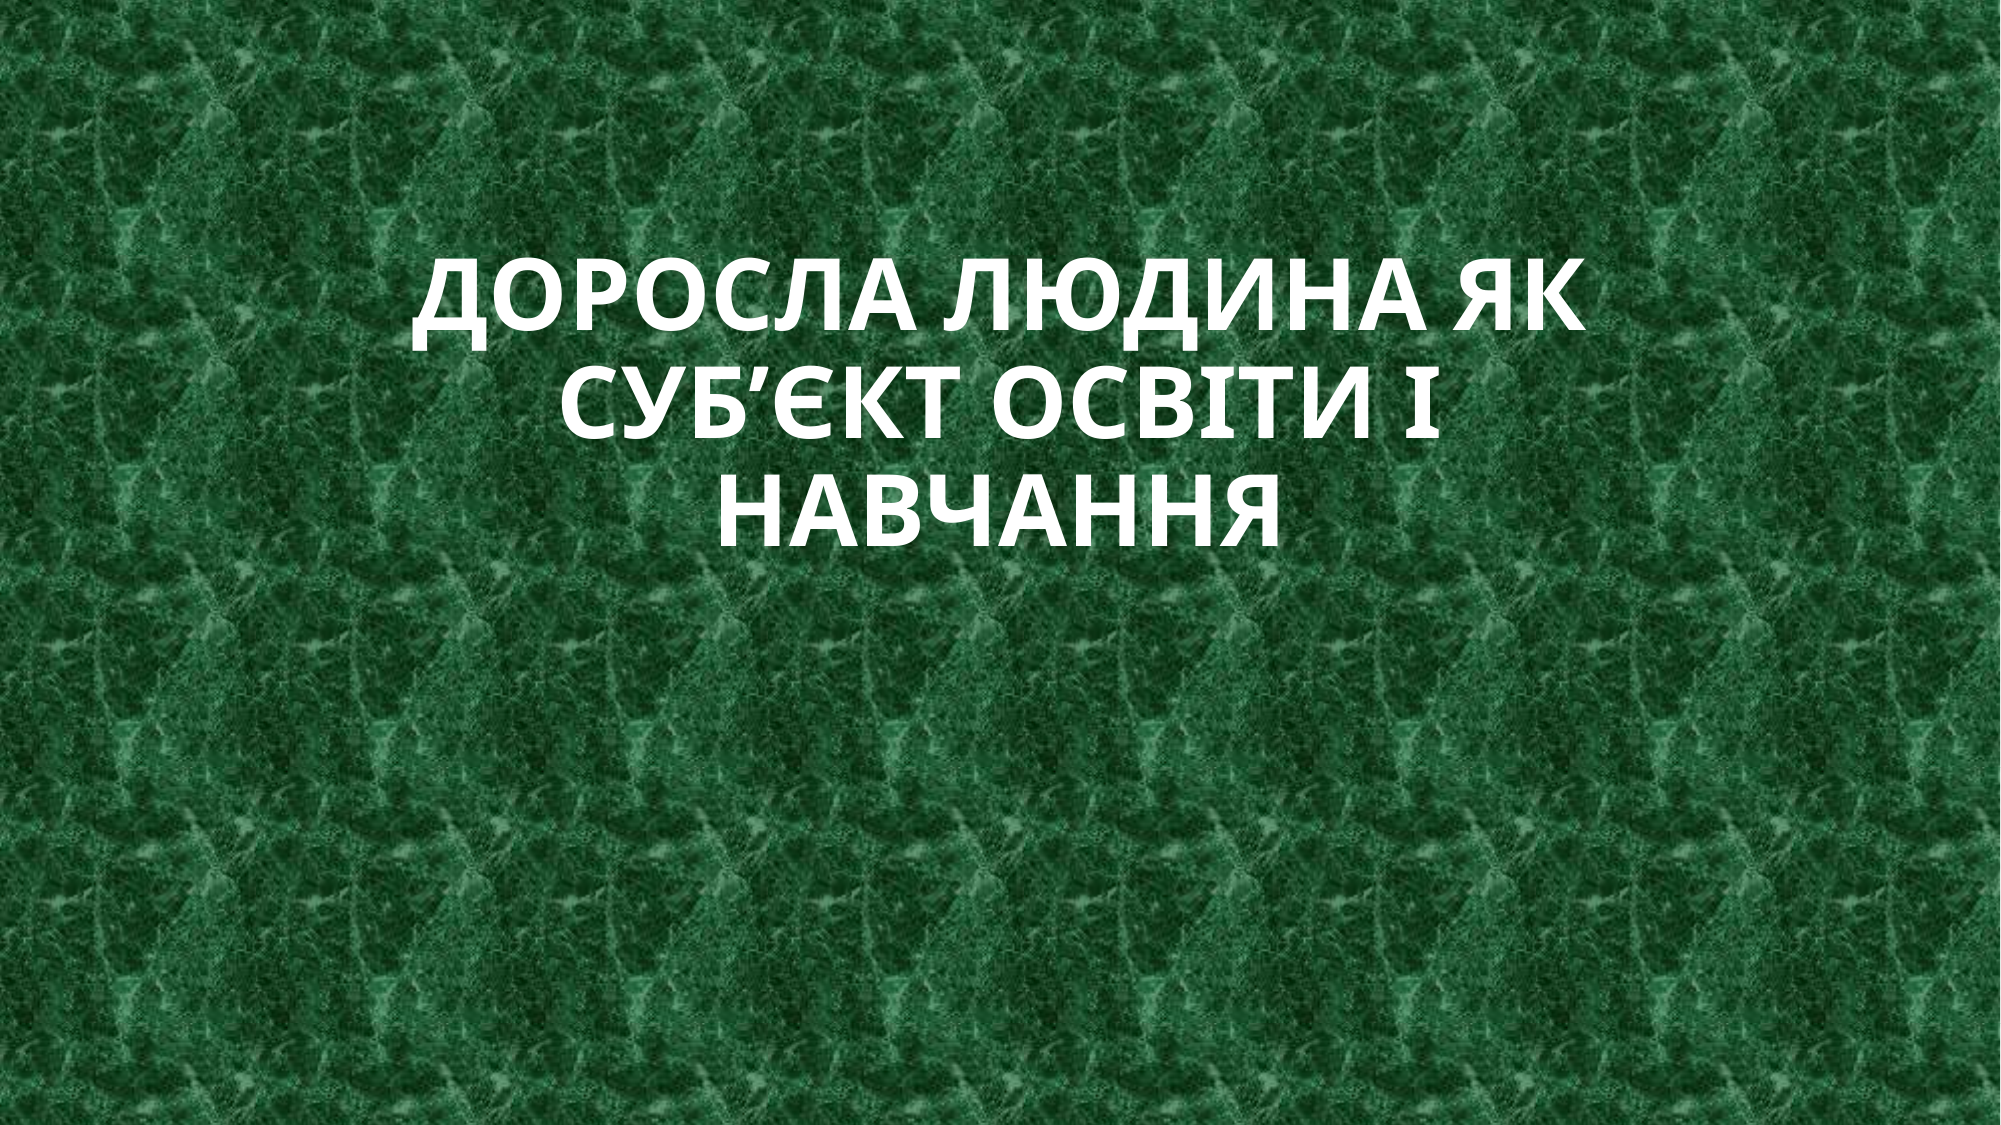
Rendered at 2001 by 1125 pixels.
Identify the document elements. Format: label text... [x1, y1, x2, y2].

picture [0, 0, 2001, 1125]
title Доросла людина як суб’єкт освіти і навчання [261, 184, 1739, 576]
